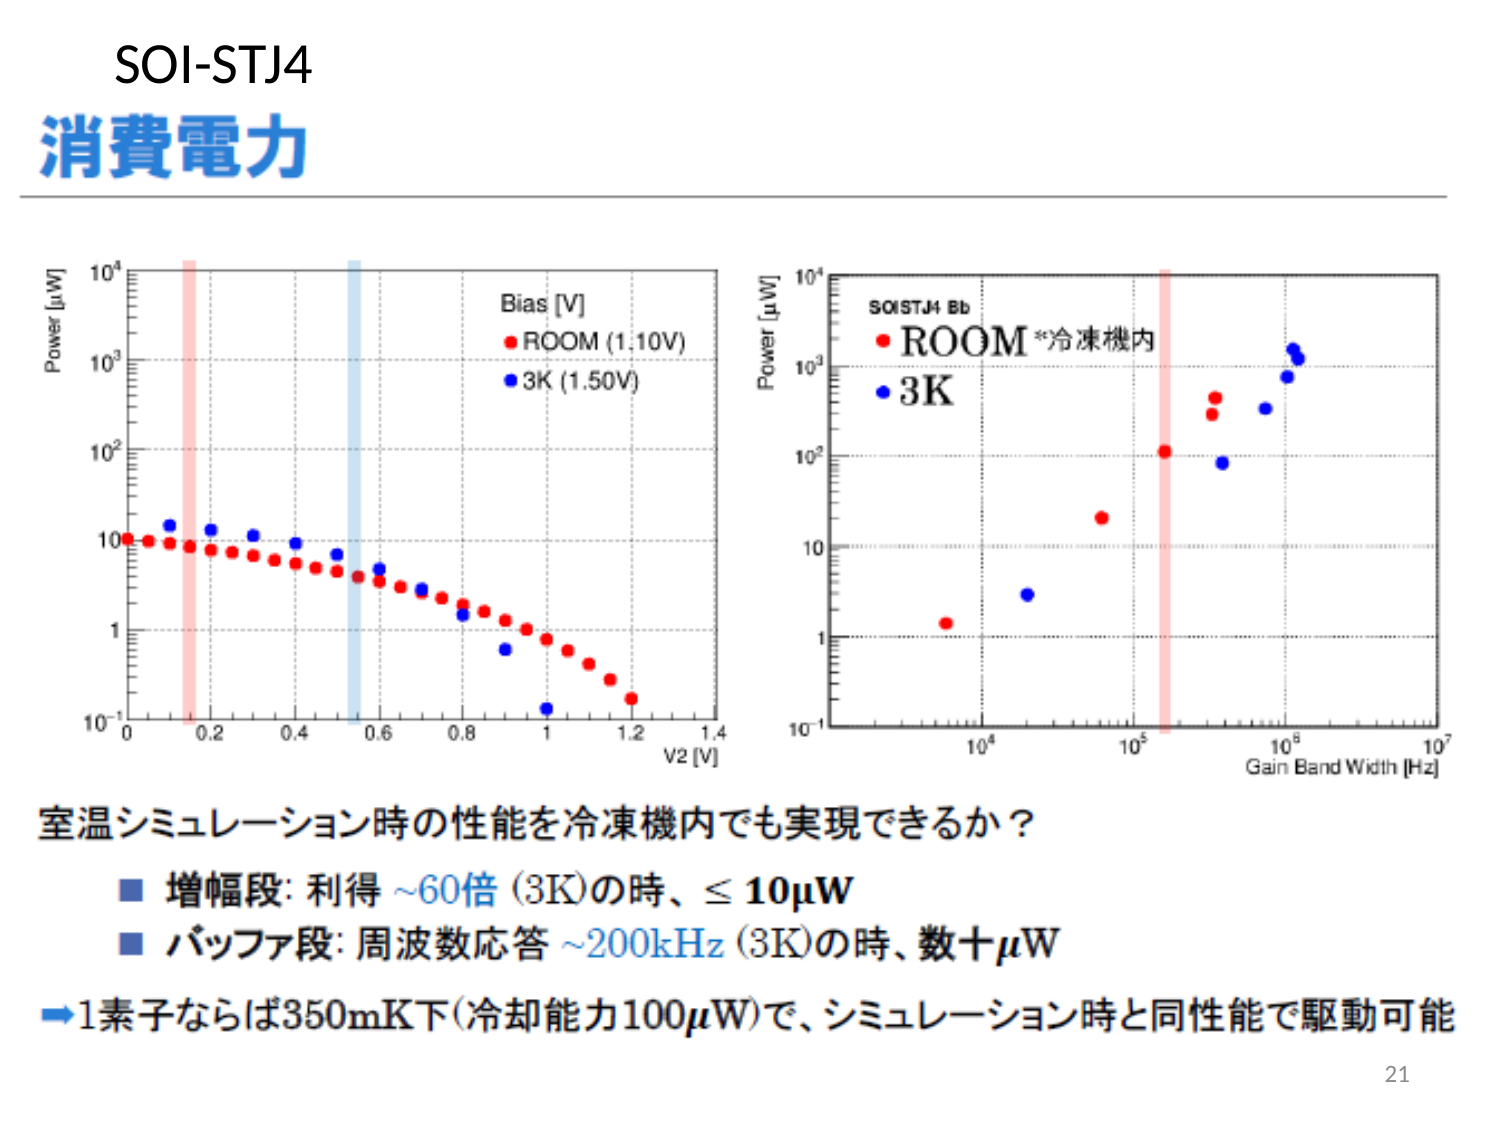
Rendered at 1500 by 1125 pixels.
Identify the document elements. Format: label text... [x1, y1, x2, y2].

picture [15, 98, 1459, 1043]
text_box SOI-STJ4 [17, 19, 410, 98]
slide_number 21 [1074, 1051, 1425, 1103]
